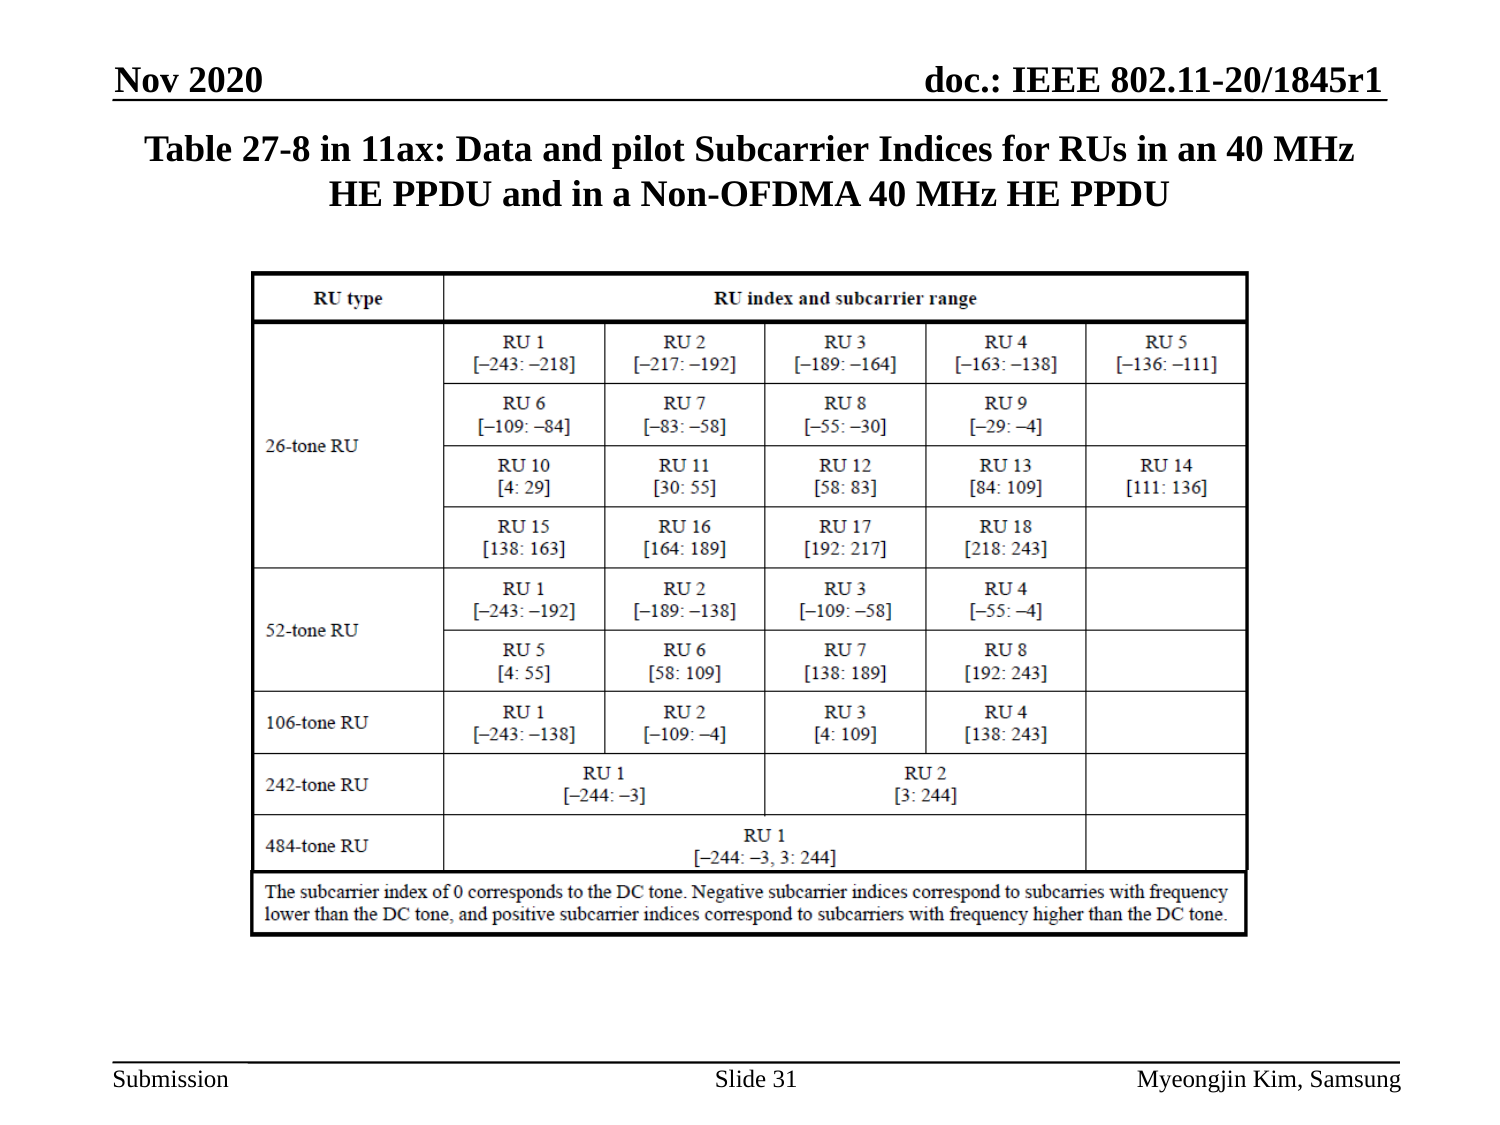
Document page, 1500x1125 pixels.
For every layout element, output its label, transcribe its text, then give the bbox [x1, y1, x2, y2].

slide_number Slide 31 [712, 1061, 800, 1093]
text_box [249, 270, 1251, 938]
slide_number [114, 54, 309, 101]
footer Myeongjin Kim, Samsung [1130, 1061, 1402, 1093]
title Table 27-8 in 11ax: Data and pilot Subcarrier Indices for RUs in an 40 MHz HE PPDU and in a Non-OFDMA 40 MHz HE PPDU [112, 112, 1388, 226]
